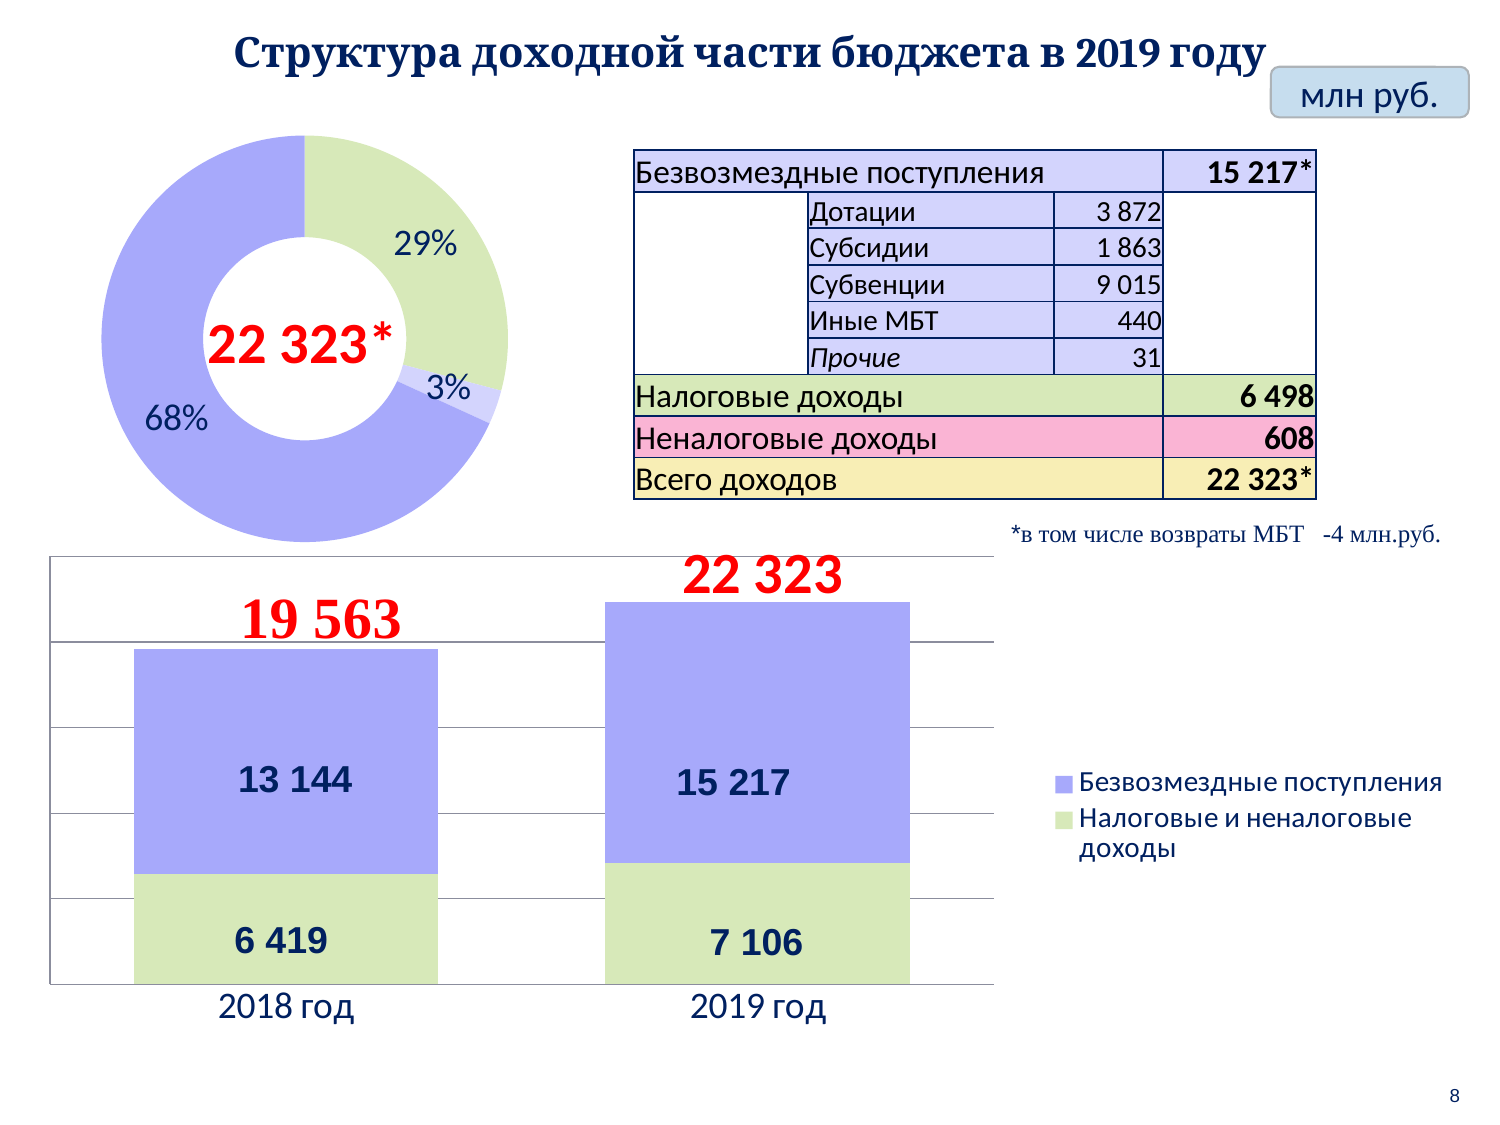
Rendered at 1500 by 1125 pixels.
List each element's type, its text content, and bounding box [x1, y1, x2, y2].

slide_number 8 [1137, 1065, 1475, 1125]
table_cell Субсидии [809, 229, 1053, 264]
table_cell Неналоговые доходы [659, 417, 1162, 457]
table_cell Субвенции [809, 266, 1053, 301]
text_box млн руб. [1269, 65, 1470, 119]
table_header 15 217* [1164, 151, 1315, 191]
table_cell 22 323* [1164, 458, 1315, 498]
table_cell Иные МБТ [809, 302, 1053, 337]
table_cell [659, 193, 807, 374]
title Структура доходной части бюджета в 2019 году [0, 0, 1500, 108]
table_cell 9 015 [1055, 266, 1162, 301]
table_cell Налоговые доходы [659, 375, 1162, 415]
table_cell Всего доходов [659, 458, 1162, 498]
table_cell 6 498 [1164, 375, 1315, 415]
table_cell 440 [1055, 302, 1162, 337]
table_cell 31 [1055, 339, 1162, 374]
table_cell 1 863 [1055, 229, 1162, 264]
text_box *в том числе возвраты МБТ -4 млн.руб. [996, 509, 1457, 541]
table_cell 3 872 [1055, 193, 1162, 227]
table_header Безвозмездные поступления [659, 151, 1162, 191]
chart [34, 43, 1466, 1093]
table_cell [1164, 193, 1315, 374]
table_cell Дотации [809, 193, 1053, 227]
table_cell Прочие [809, 339, 1053, 374]
table_cell 608 [1164, 417, 1315, 457]
